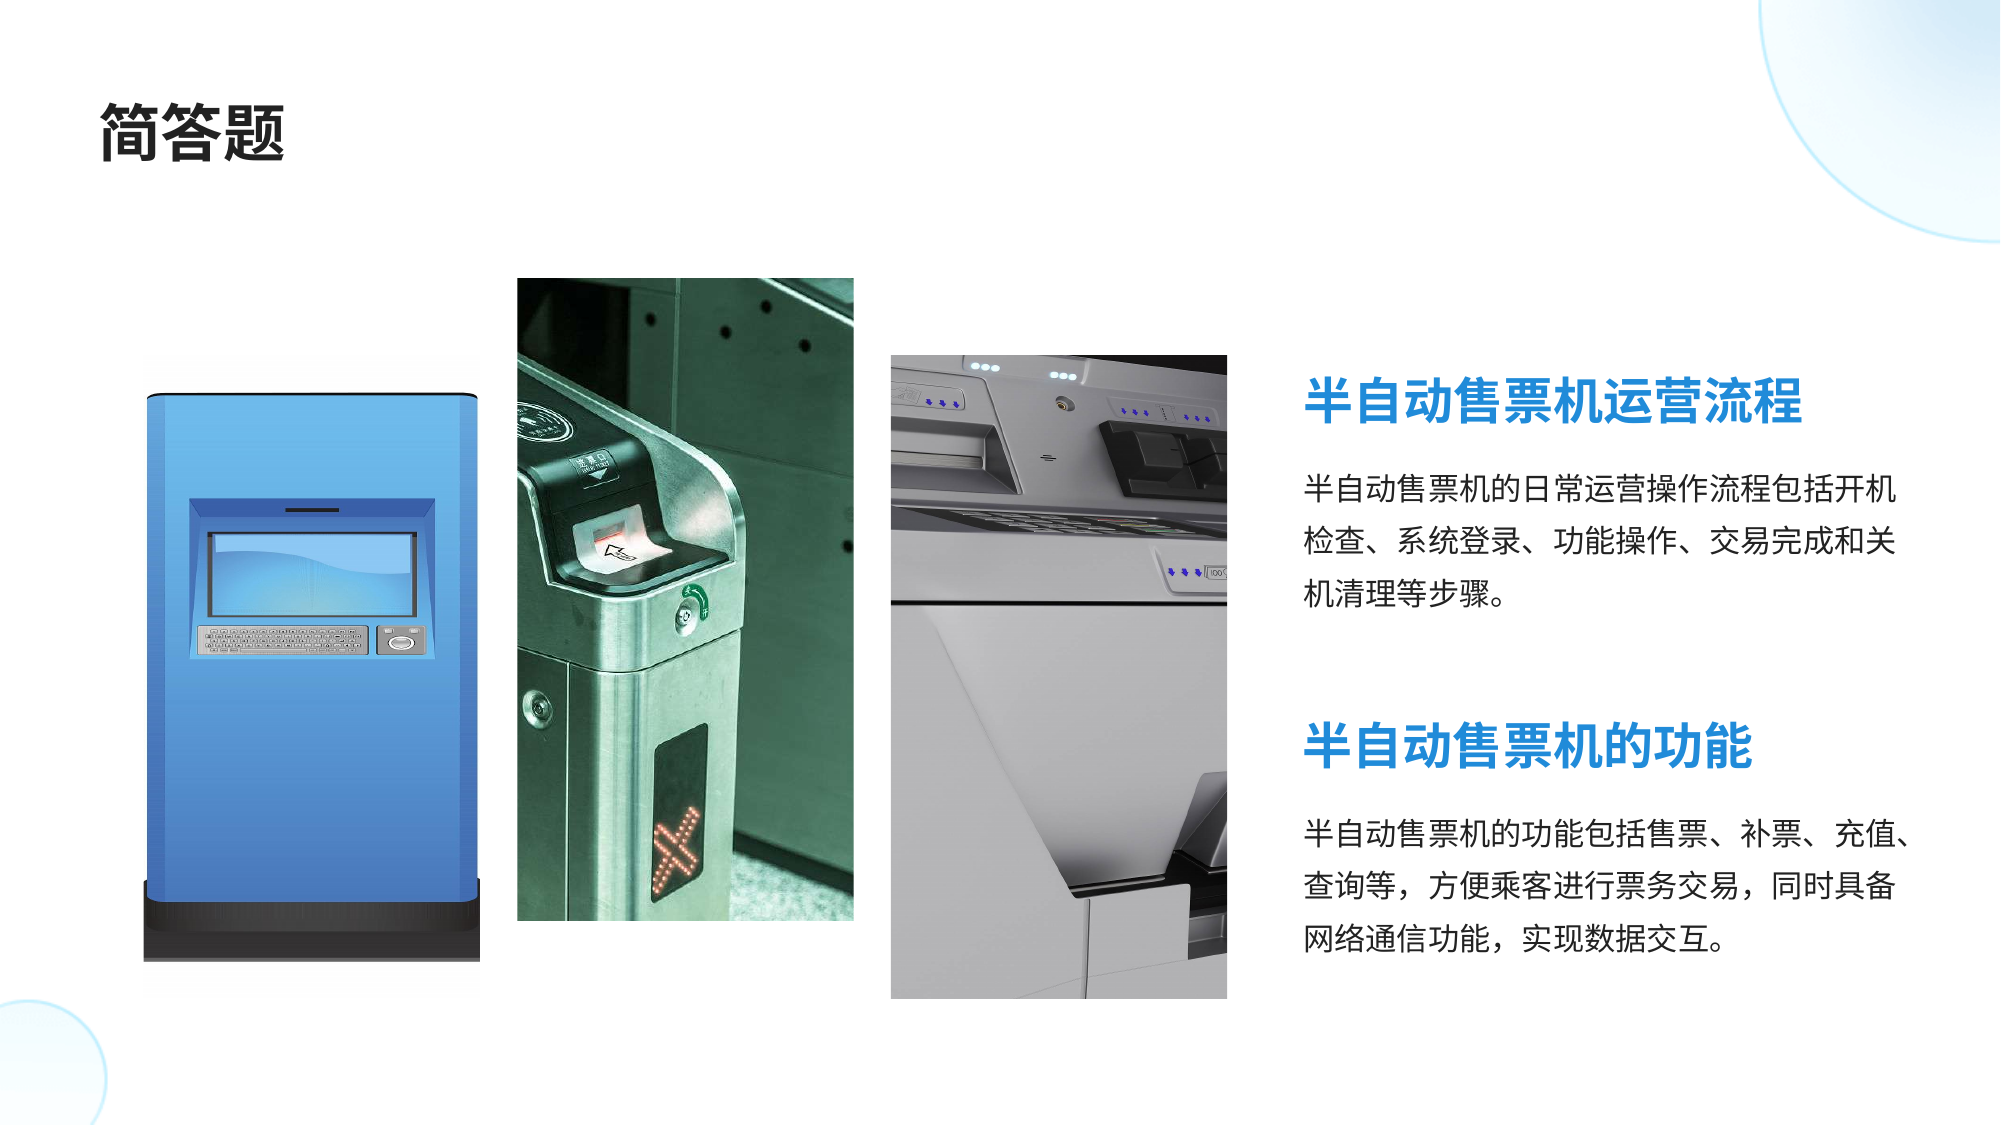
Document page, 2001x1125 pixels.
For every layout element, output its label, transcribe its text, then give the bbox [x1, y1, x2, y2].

text_box 半自动售票机的功能包括售票、补票、充值、查询等，方便乘客进行票务交易，同时具备网络通信功能，实现数据交互。 [1288, 791, 1918, 1030]
text_box 半自动售票机运营流程 [1288, 342, 1880, 437]
text_box 半自动售票机的功能 [1287, 676, 1880, 782]
text_box 简答题 [78, 43, 1922, 189]
text_box 半自动售票机的日常运营操作流程包括开机检查、系统登录、功能操作、交易完成和关机清理等步骤。 [1288, 446, 1918, 688]
picture [0, 0, 2001, 1125]
